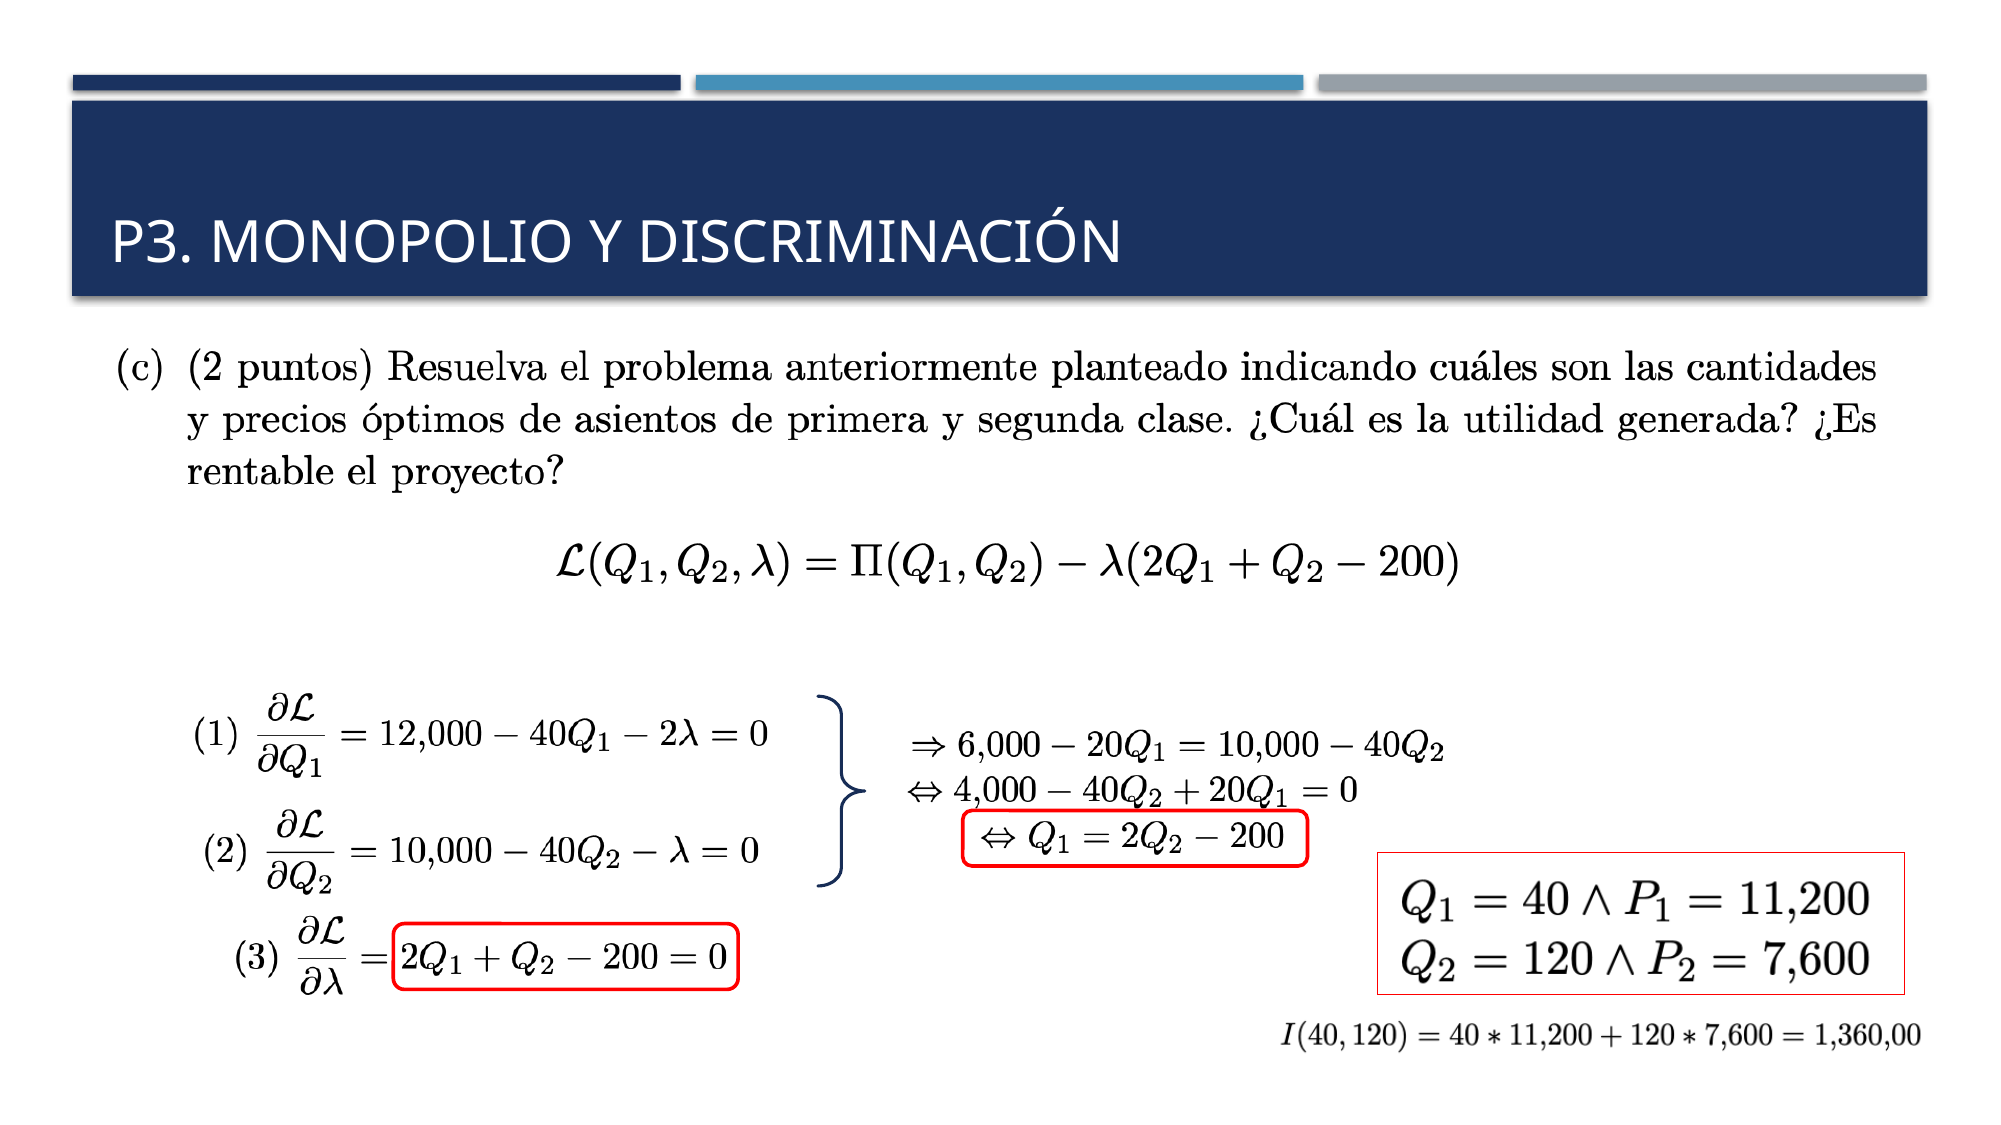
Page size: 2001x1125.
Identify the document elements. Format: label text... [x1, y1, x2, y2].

picture [1265, 1019, 1935, 1064]
picture [170, 688, 792, 1011]
title P3. monopolio y discriminación [95, 115, 1905, 282]
picture [527, 507, 1473, 609]
picture [879, 703, 1906, 996]
text_box [816, 695, 866, 887]
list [94, 328, 1906, 518]
